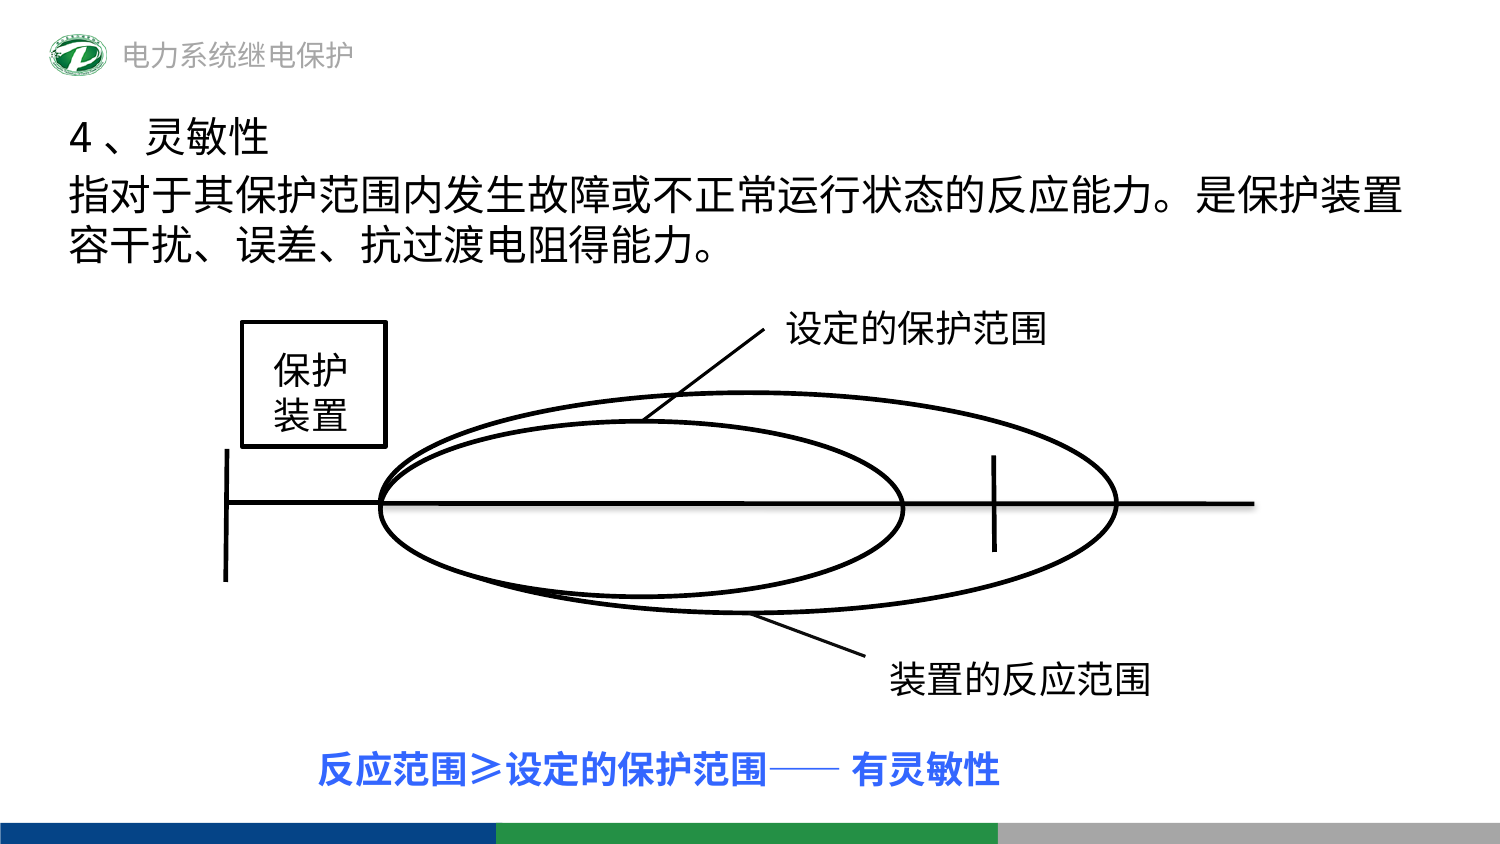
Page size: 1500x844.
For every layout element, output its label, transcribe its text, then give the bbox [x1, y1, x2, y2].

text_box [378, 513, 905, 599]
text_box [378, 395, 643, 501]
text_box 装置的反应范围 [874, 648, 1238, 709]
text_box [241, 321, 387, 447]
picture [41, 19, 118, 91]
text_box 电力系统继电保护 [122, 29, 370, 80]
text_box 设定的保护范围 [770, 297, 1159, 358]
text_box [379, 419, 904, 500]
text_box [0, 821, 494, 844]
text_box [488, 514, 1117, 616]
text_box [649, 390, 1119, 500]
text_box [494, 821, 996, 844]
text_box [748, 600, 866, 657]
text_box [996, 821, 1500, 844]
text_box 反应范围≥设定的保护范围—— 有灵敏性 [303, 738, 1025, 799]
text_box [641, 328, 765, 410]
list 4、灵敏性 指对于其保护范围内发生故障或不正常运行状态的反应能力。是保护装置容干扰、误差、抗过渡电阻得能力。 [53, 102, 1447, 788]
